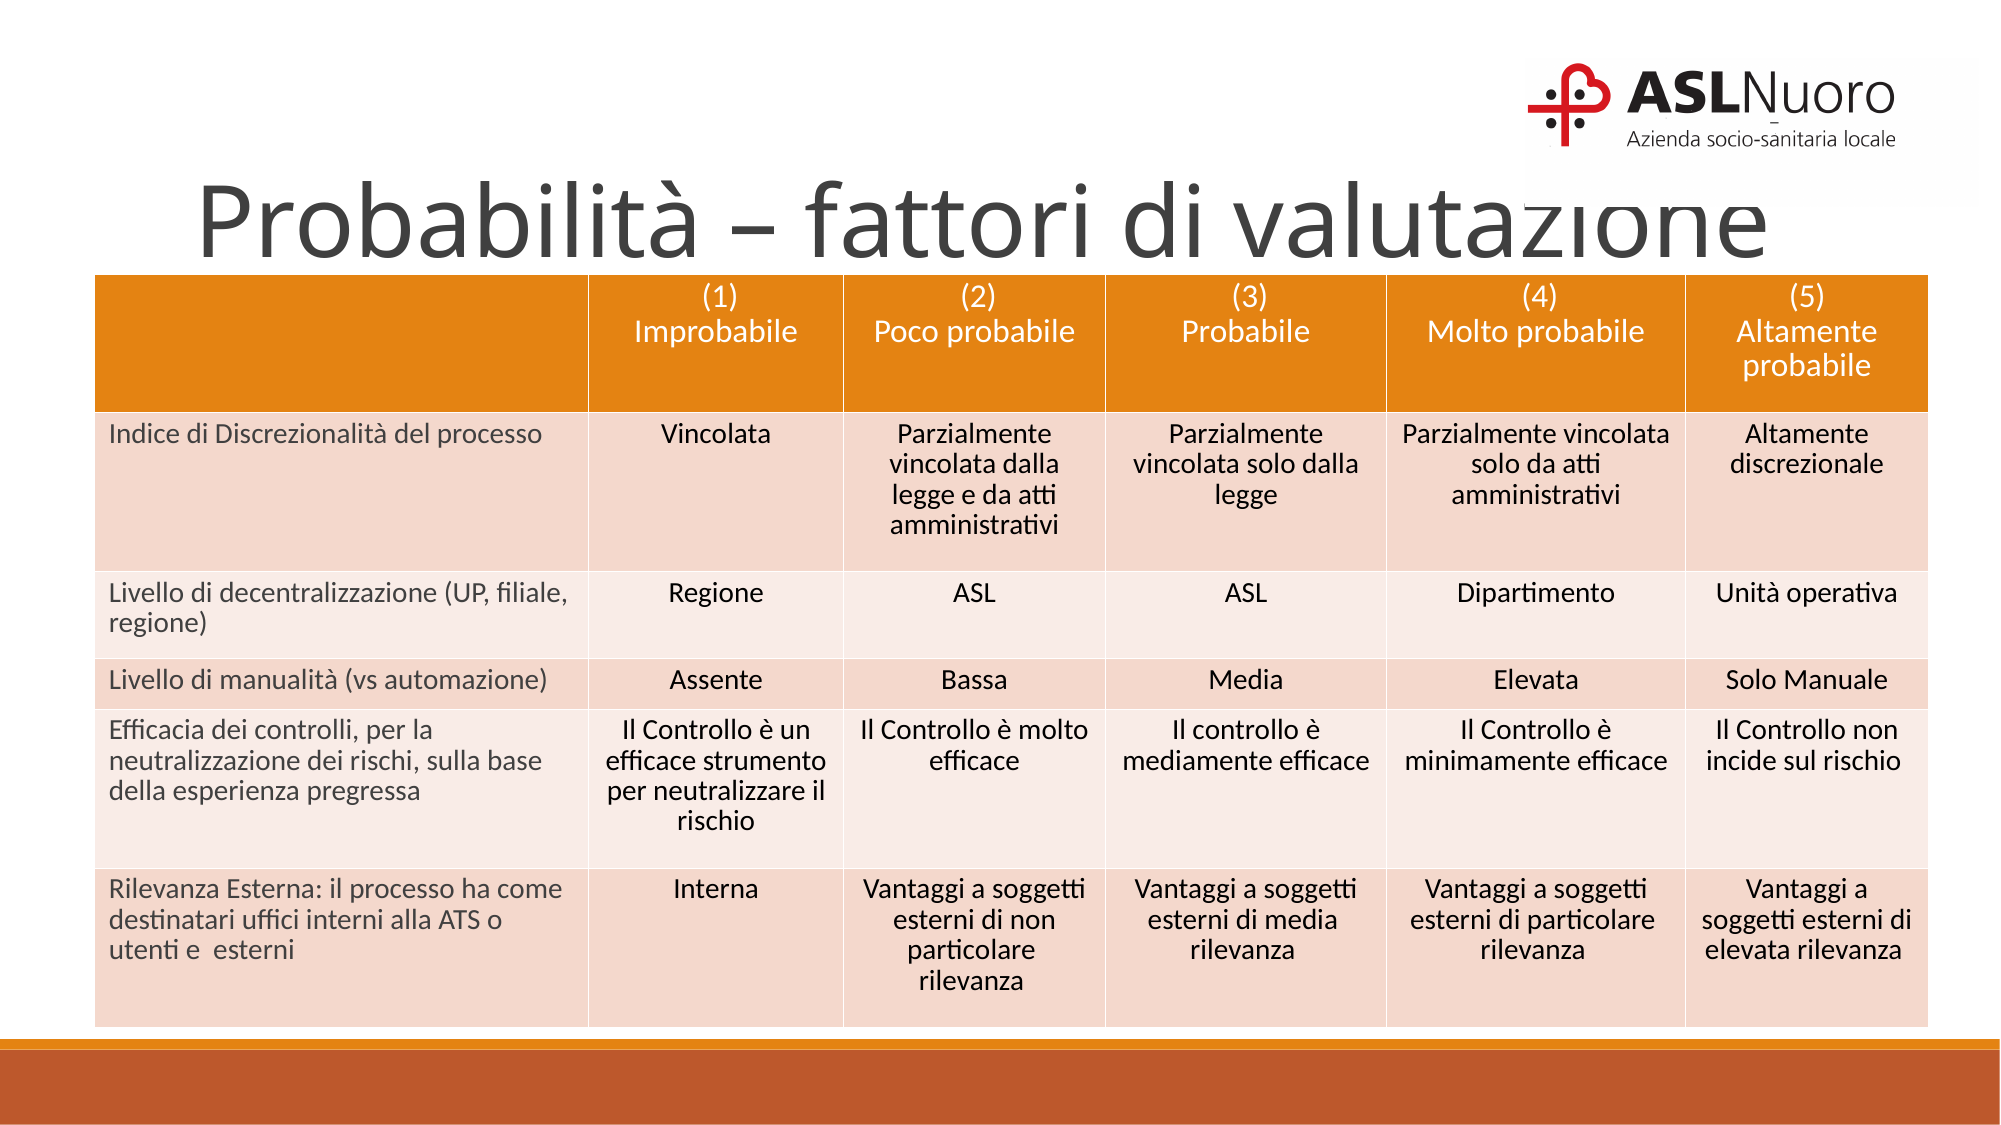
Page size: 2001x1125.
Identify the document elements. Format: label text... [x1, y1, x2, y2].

table_cell Il Controllo non incide sul rischio [1686, 710, 1928, 868]
table_cell Rilevanza Esterna: il processo ha come destinatari uffici interni alla ATS o utenti e esterni [95, 869, 588, 1027]
text_box Probabilità – fattori di valutazione [179, 47, 1830, 274]
table_cell Vantaggi a soggetti esterni di media rilevanza [1106, 869, 1386, 1027]
table_header (3) Probabile [1106, 275, 1386, 412]
table_cell Vantaggi a soggetti esterni di non particolare rilevanza [844, 869, 1105, 1027]
table_cell ASL [844, 572, 1105, 658]
table_header [95, 275, 588, 412]
table_cell Media [1106, 659, 1386, 709]
table_cell Livello di manualità (vs automazione) [95, 659, 588, 709]
table_cell Vantaggi a soggetti esterni di particolare rilevanza [1387, 869, 1685, 1027]
table_cell Interna [589, 869, 843, 1027]
table_cell Assente [589, 659, 843, 709]
table_cell Unità operativa [1686, 572, 1928, 658]
table_cell Bassa [844, 659, 1105, 709]
table_header (4) Molto probabile [1387, 275, 1685, 412]
table_cell Parzialmente vincolata solo dalla legge [1106, 413, 1386, 571]
table_cell Altamente discrezionale [1686, 413, 1928, 571]
table_cell Il controllo è mediamente efficace [1106, 710, 1386, 868]
table_cell Il Controllo è molto efficace [844, 710, 1105, 868]
table_cell Livello di decentralizzazione (UP, filiale, regione) [95, 572, 588, 658]
picture [1524, 58, 1979, 207]
table_cell Il Controllo è minimamente efficace [1387, 710, 1685, 868]
table_header (2) Poco probabile [844, 275, 1105, 412]
table_cell ASL [1106, 572, 1386, 658]
table_cell Vincolata [589, 413, 843, 571]
table_header (1) Improbabile [589, 275, 843, 412]
table_cell Vantaggi a soggetti esterni di elevata rilevanza [1686, 869, 1928, 1027]
table_cell Il Controllo è un efficace strumento per neutralizzare il rischio [589, 710, 843, 868]
table_cell Regione [589, 572, 843, 658]
table_cell Indice di Discrezionalità del processo [95, 413, 588, 571]
table_cell Elevata [1387, 659, 1685, 709]
table_cell Solo Manuale [1686, 659, 1928, 709]
table_cell Parzialmente vincolata solo da atti amministrativi [1387, 413, 1685, 571]
table_cell Efficacia dei controlli, per la neutralizzazione dei rischi, sulla base della esperienza pregressa [95, 710, 588, 868]
table_cell Parzialmente vincolata dalla legge e da atti amministrativi [844, 413, 1105, 571]
table_header (5) Altamente probabile [1686, 275, 1928, 412]
table_cell Dipartimento [1387, 572, 1685, 658]
